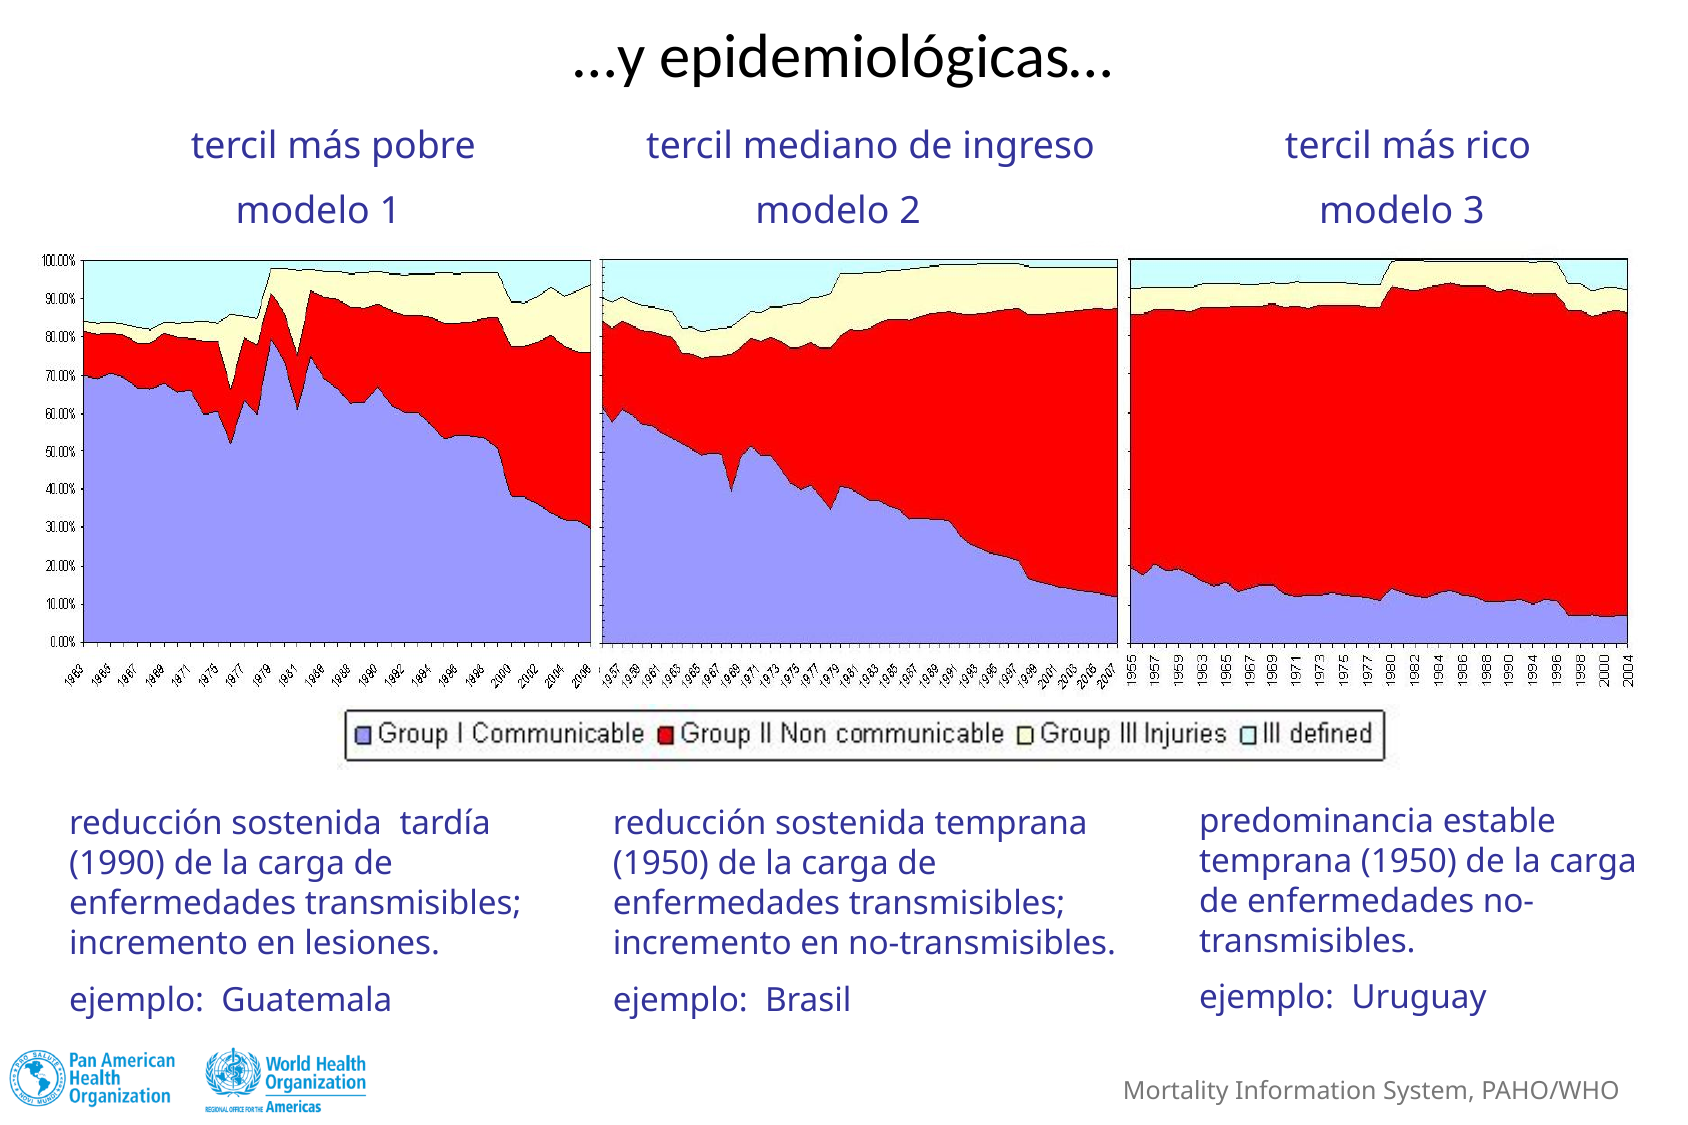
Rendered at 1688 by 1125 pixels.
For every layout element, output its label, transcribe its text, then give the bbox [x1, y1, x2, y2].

text_box tercil mediano de ingreso [620, 113, 1121, 174]
text_box tercil más pobre [83, 113, 584, 174]
text_box Mortality Information System, PAHO/WHO [947, 1067, 1636, 1112]
text_box modelo 2 [731, 178, 945, 238]
text_box predominancia estable temprana (1950) de la carga de enfermedades no-transmisibles. ejemplo: Uruguay [1184, 791, 1657, 1023]
text_box reducción sostenida tardía (1990) de la carga de enfermedades transmisibles; incremento en lesiones. ejemplo: Guatemala [54, 793, 557, 1025]
picture [1, 1037, 375, 1125]
text_box …y epidemiológicas… [0, 0, 1688, 98]
text_box modelo 3 [1295, 178, 1509, 238]
text_box modelo 1 [212, 178, 425, 238]
text_box reducción sostenida temprana (1950) de la carga de enfermedades transmisibles; incremento en no-transmisibles. ejemplo: Brasil [598, 794, 1159, 1026]
text_box tercil más rico [1158, 113, 1659, 174]
picture [37, 241, 1646, 771]
